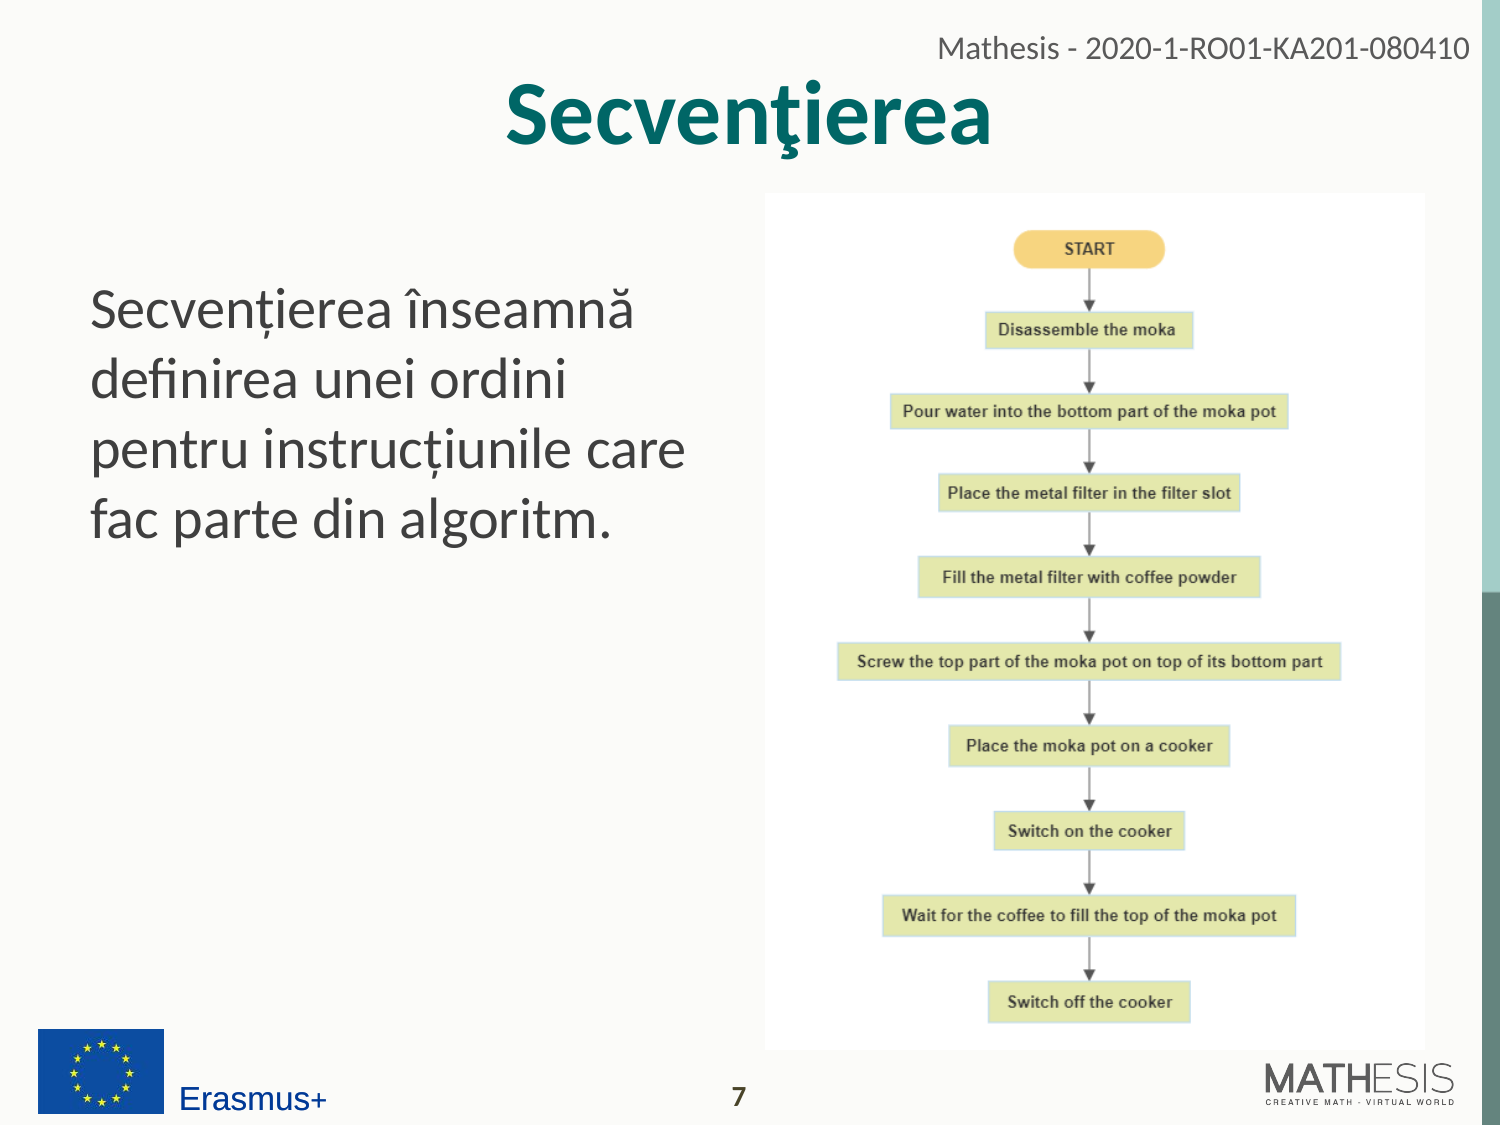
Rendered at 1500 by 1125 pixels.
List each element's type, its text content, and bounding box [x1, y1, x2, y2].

picture [765, 193, 1426, 1050]
title Secvenţierea [75, 45, 1425, 233]
picture [38, 1029, 164, 1114]
list Secvențierea înseamnă definirea unei ordini pentru instrucțiunile care fac parte din algoritm. [75, 262, 735, 1005]
